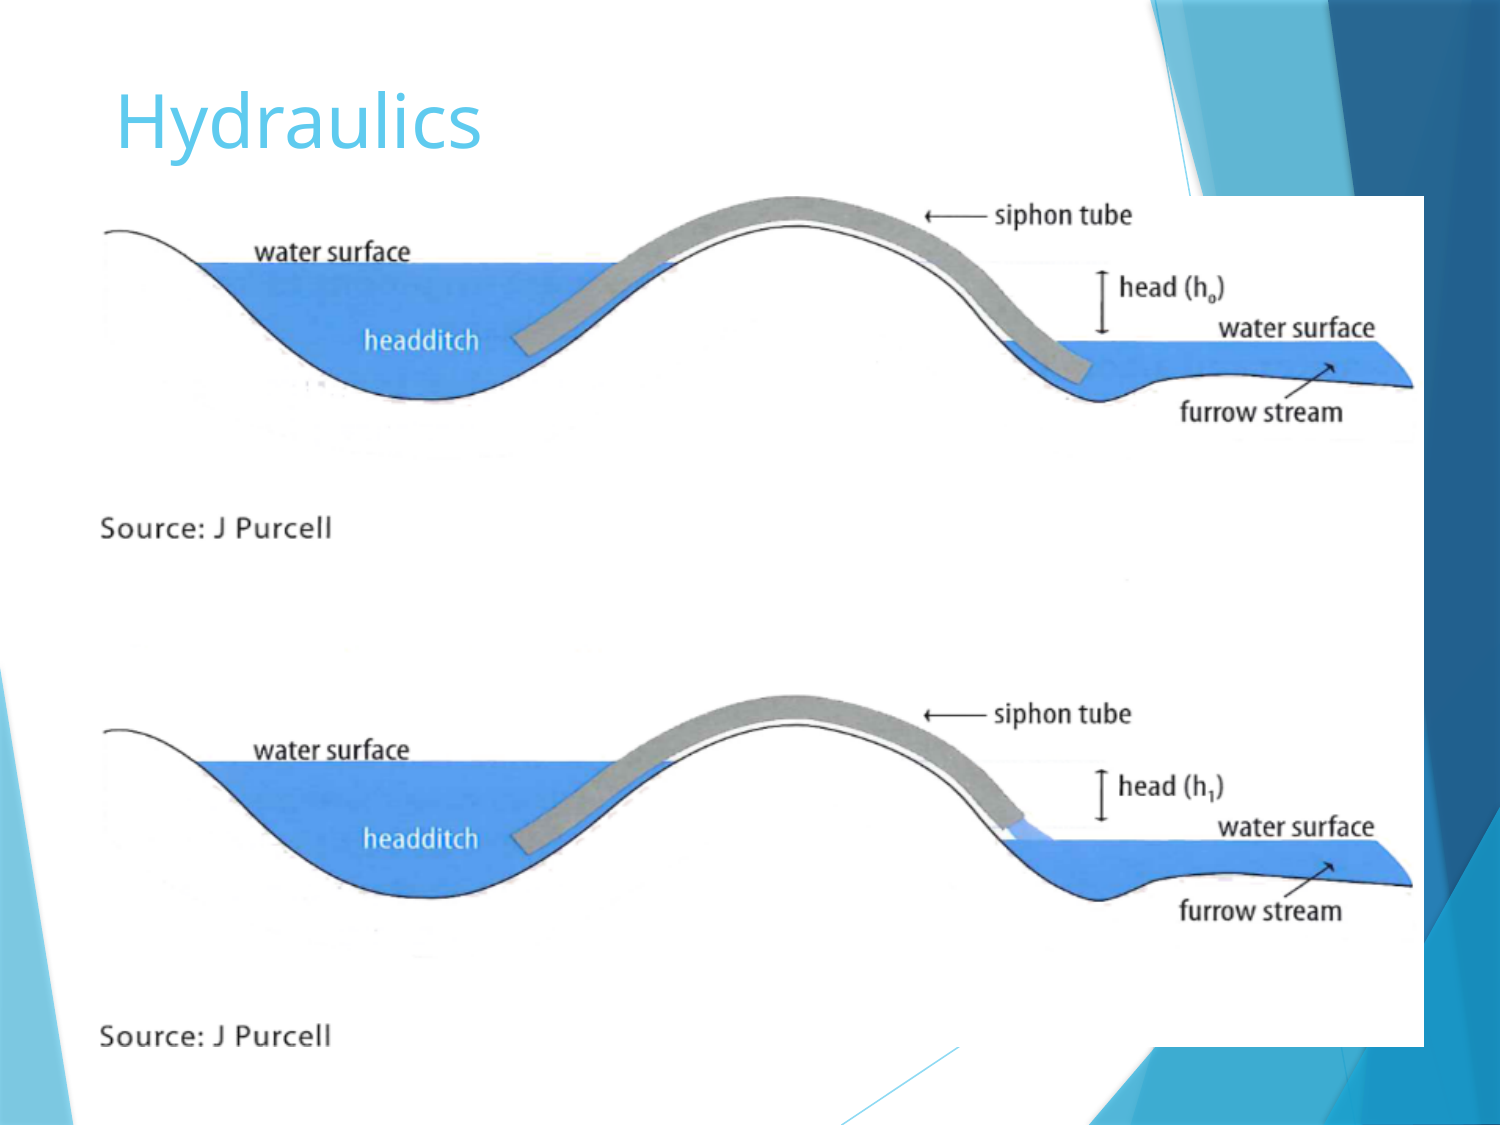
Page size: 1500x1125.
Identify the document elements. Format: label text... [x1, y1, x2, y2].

picture [99, 195, 1424, 1048]
title Hydraulics [99, 66, 1142, 195]
